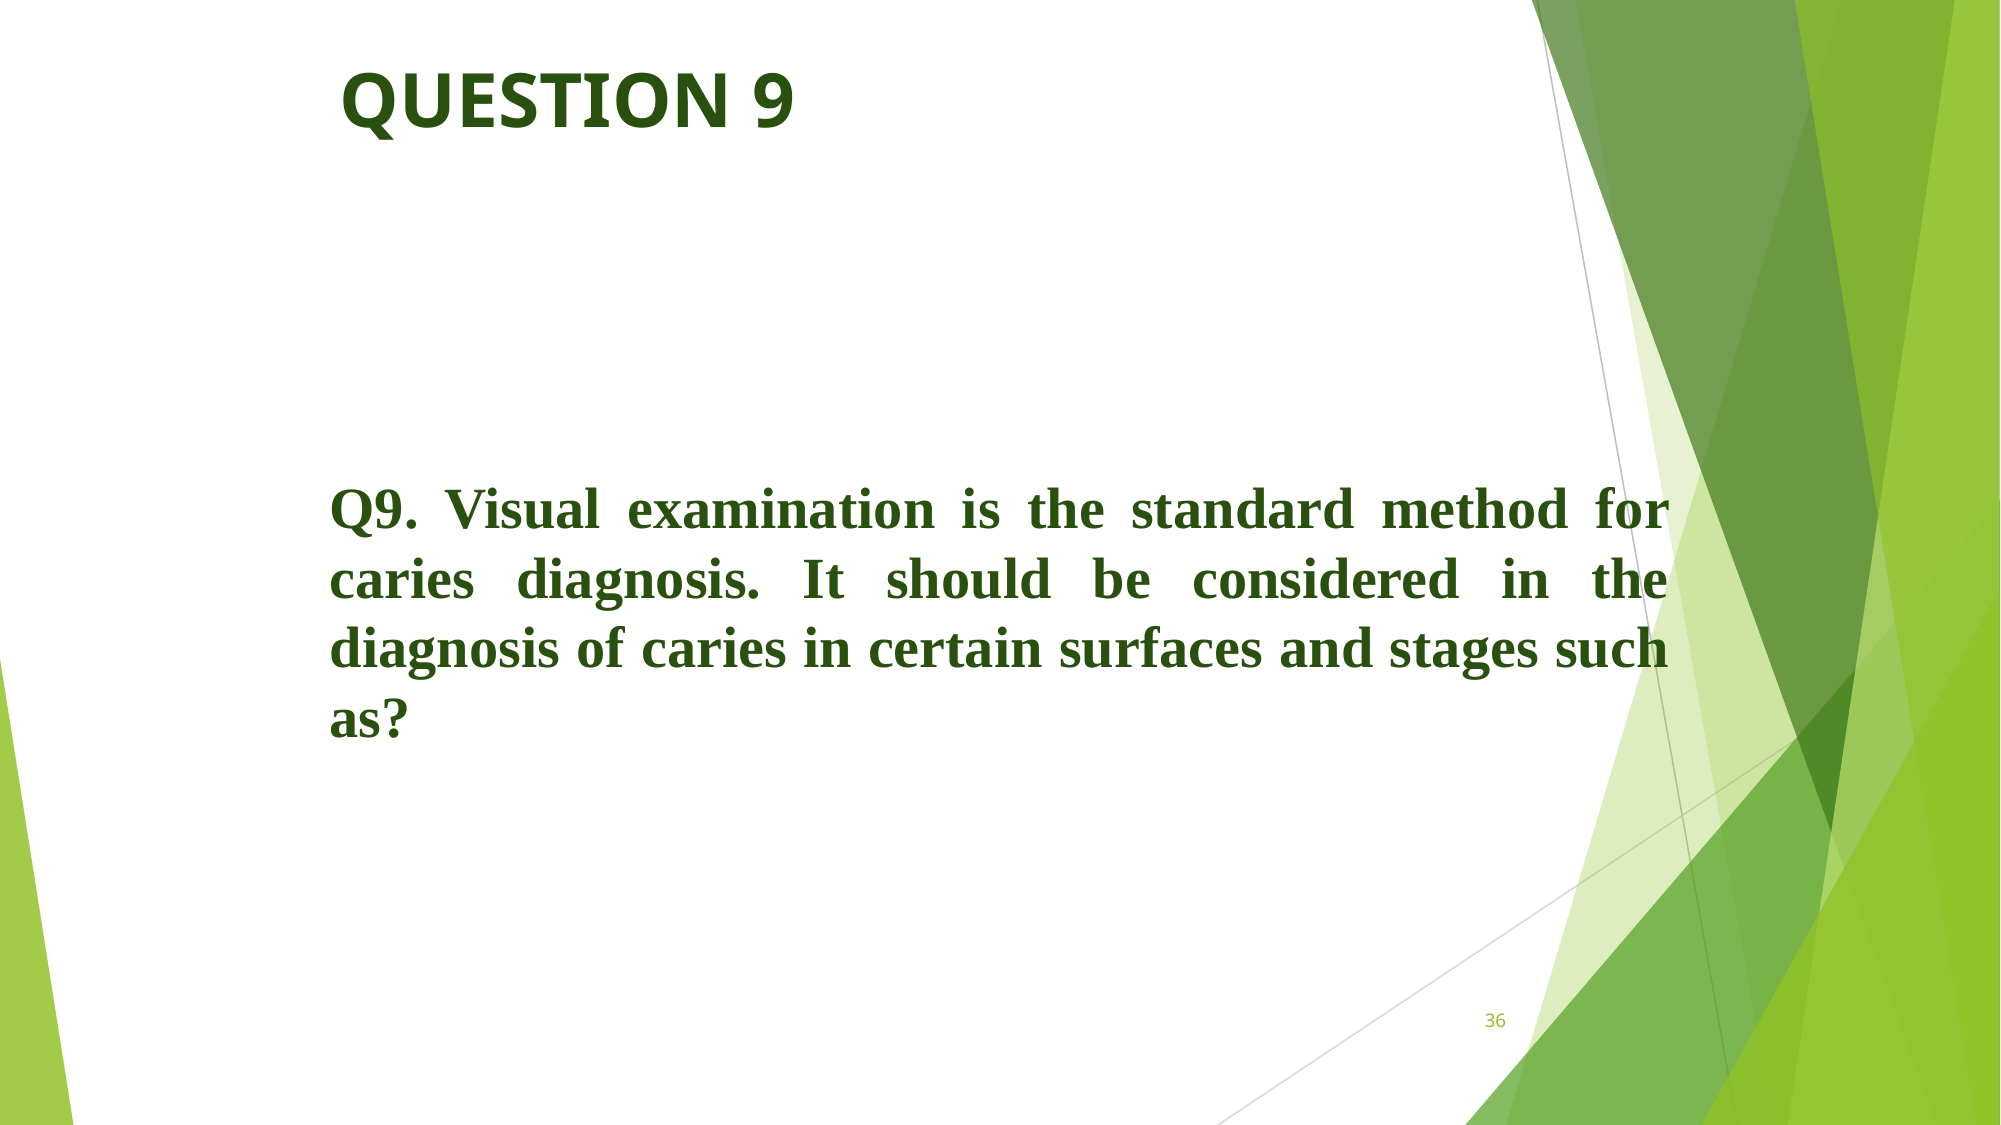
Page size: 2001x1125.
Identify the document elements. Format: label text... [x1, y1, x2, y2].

slide_number 36 [1409, 991, 1522, 1051]
list Q9. Visual examination is the standard method for caries diagnosis. It should be considered in the diagnosis of caries in certain surfaces and stages such as? [314, 219, 1686, 953]
title QUESTION 9 [324, 45, 1675, 185]
